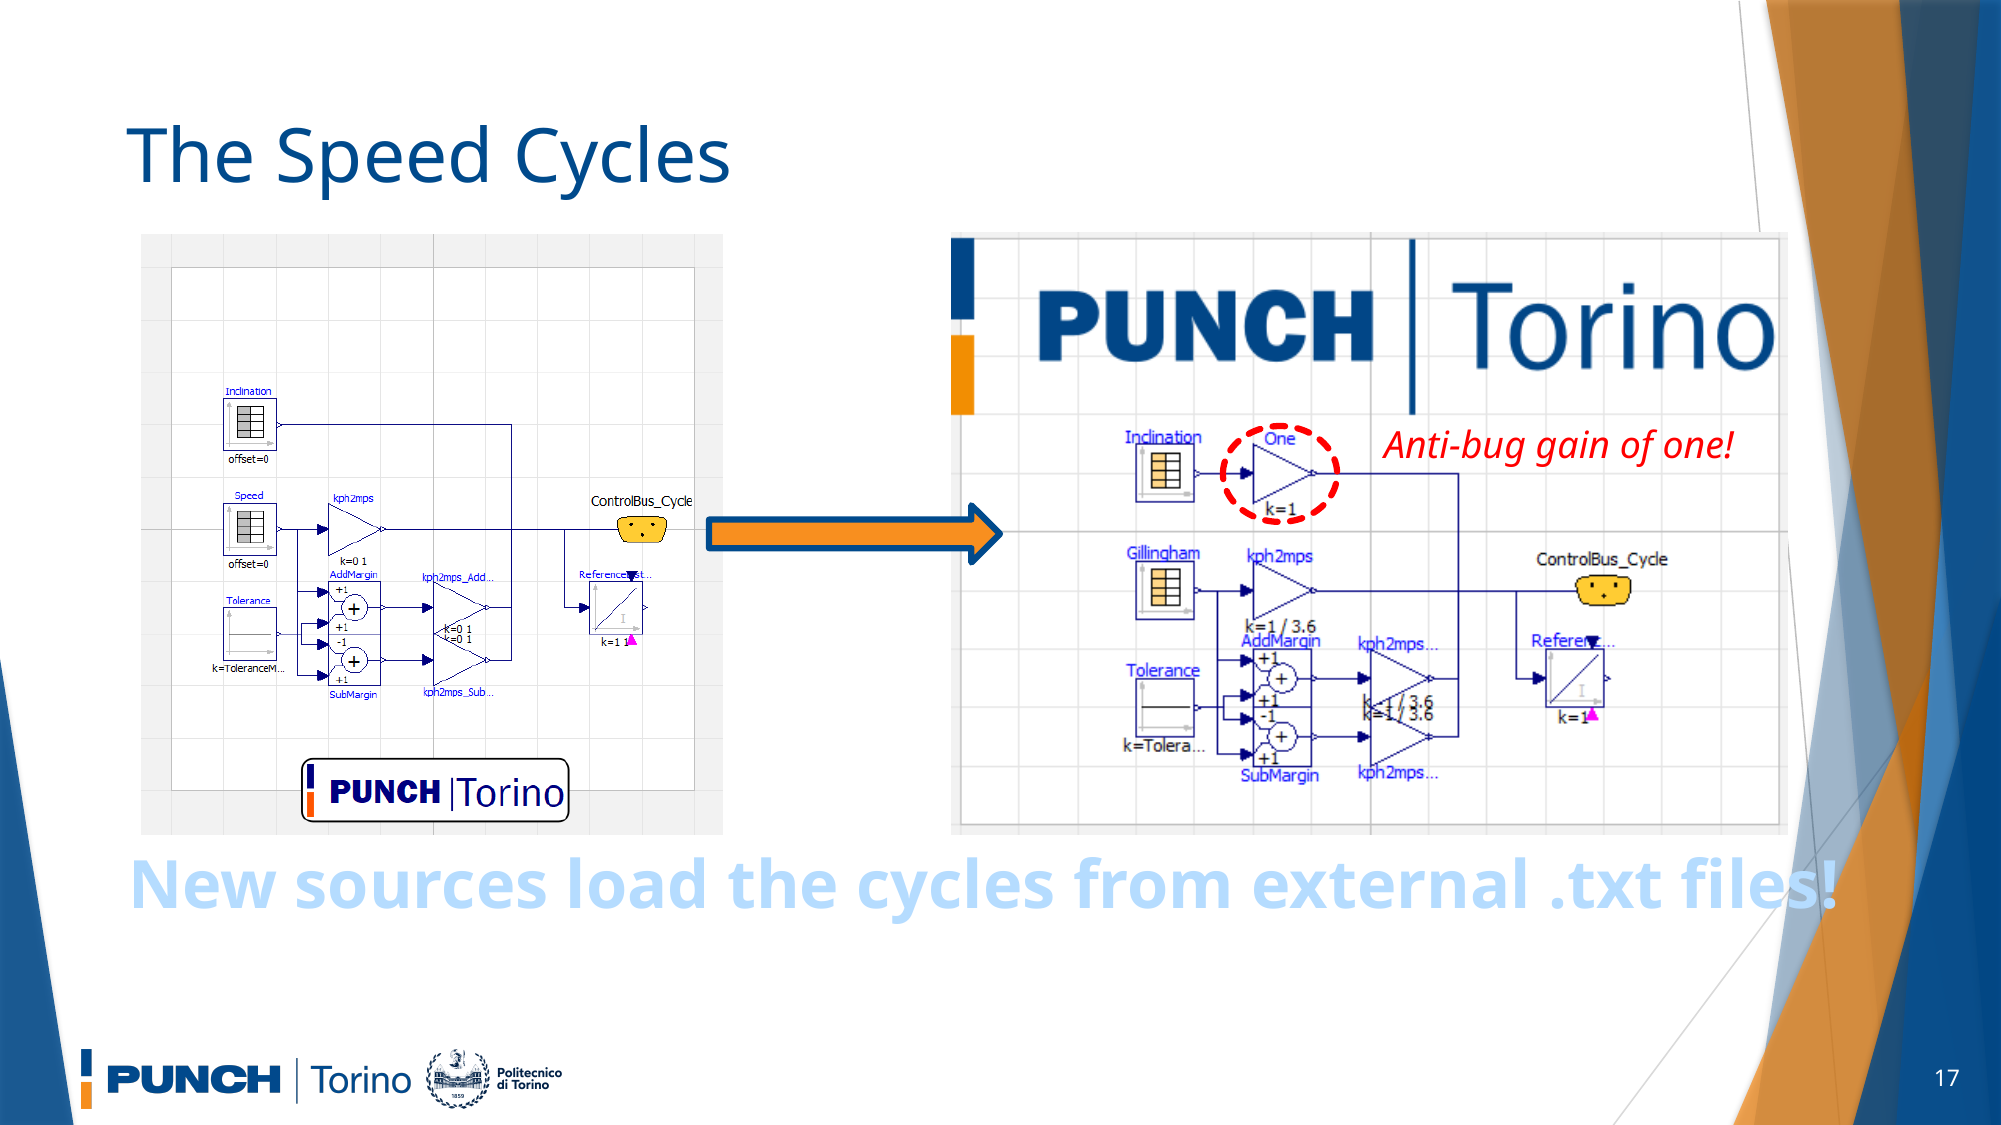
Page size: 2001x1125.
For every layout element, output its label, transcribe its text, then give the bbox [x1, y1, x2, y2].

picture [141, 233, 723, 835]
slide_number 17 [1863, 1048, 1976, 1109]
title The Speed Cycles [111, 99, 1522, 317]
text_box [727, 518, 946, 550]
picture [950, 231, 1789, 835]
text_box New sources load the cycles from external .txt files! [113, 834, 1856, 930]
picture [426, 1049, 562, 1109]
picture [81, 1049, 411, 1109]
